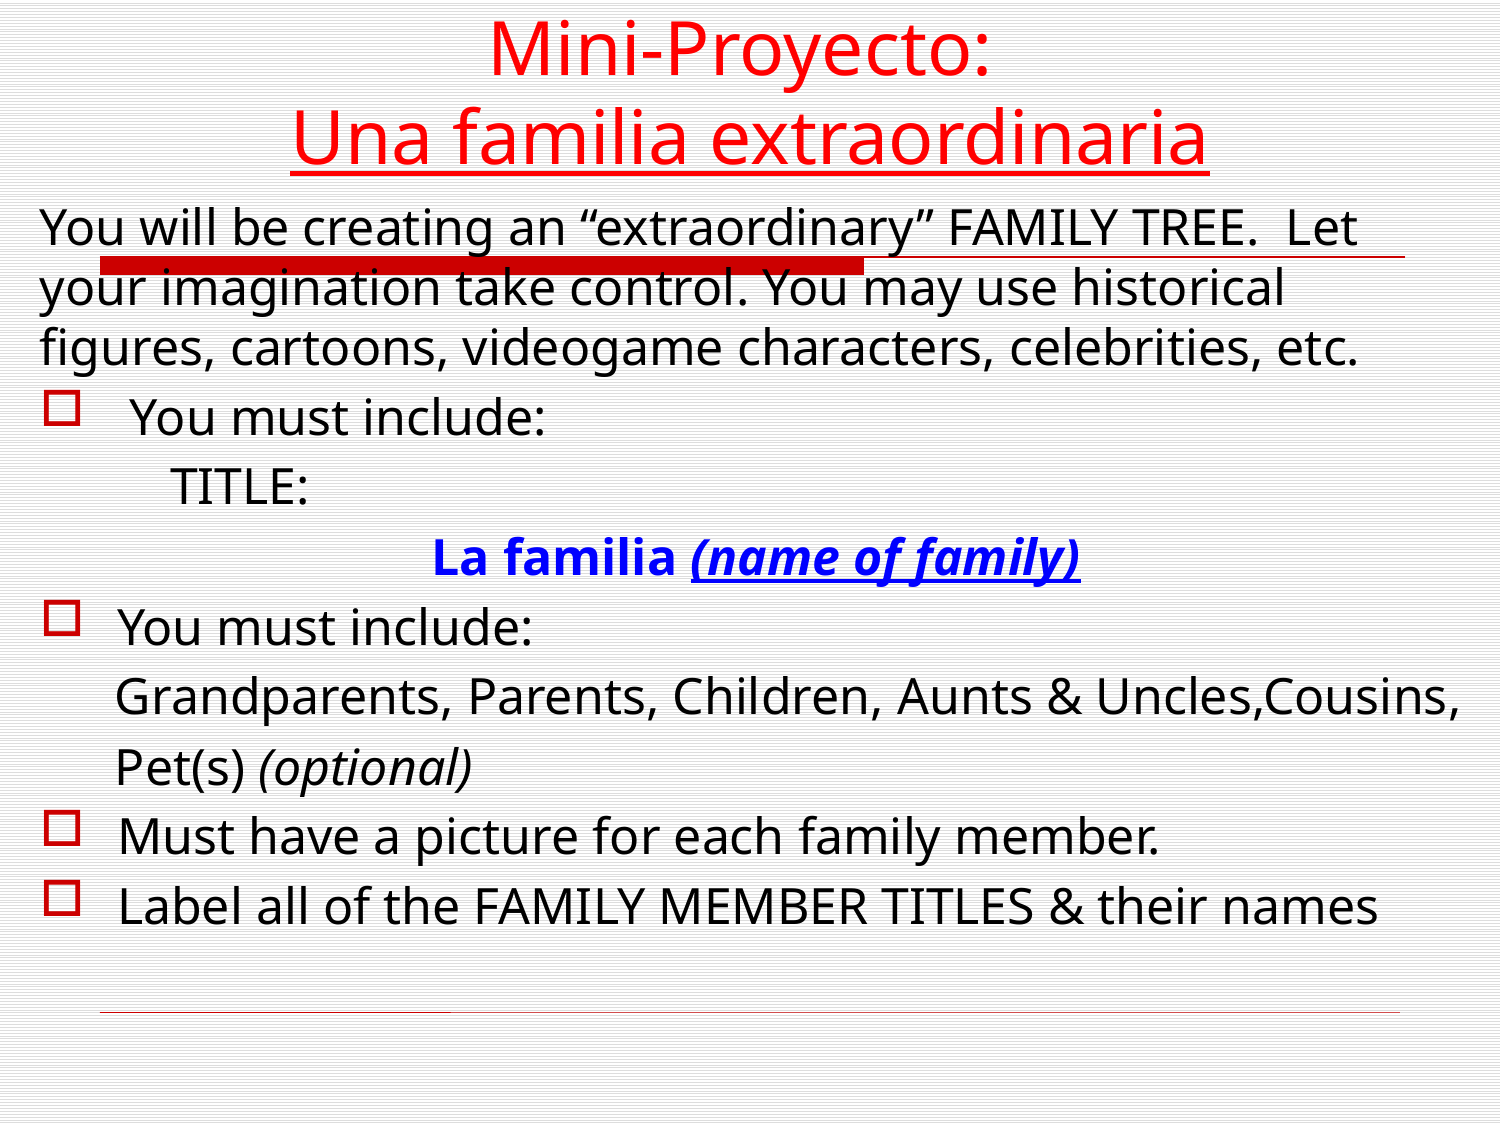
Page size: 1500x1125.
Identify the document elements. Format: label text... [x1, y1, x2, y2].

list You will be creating an “extraordinary” FAMILY TREE. Let your imagination take control. You may use historical figures, cartoons, videogame characters, celebrities, etc. You must include: TITLE: La familia (name of family) You must include: Grandparents, Parents, Children, Aunts & Uncles,Cousins, Pet(s) (optional) Must have a picture for each family member. Label all of the FAMILY MEMBER TITLES & their names [24, 188, 1488, 1100]
title Mini-Proyecto: Una familia extraordinaria [0, 0, 1500, 188]
